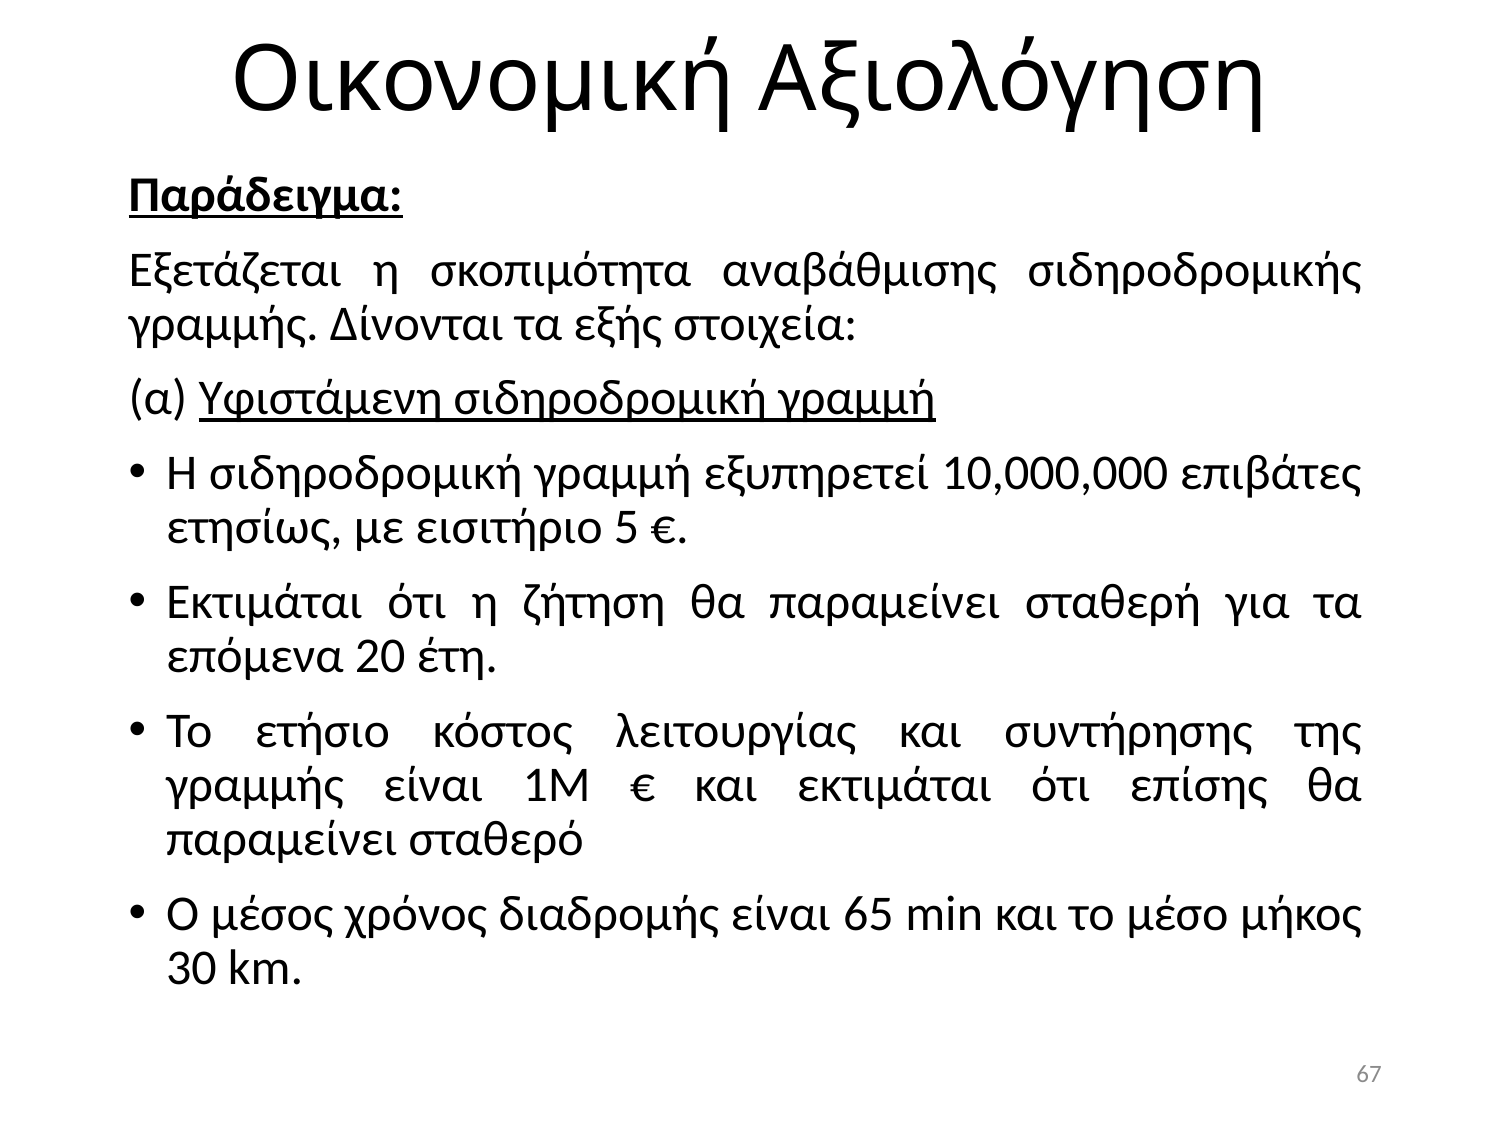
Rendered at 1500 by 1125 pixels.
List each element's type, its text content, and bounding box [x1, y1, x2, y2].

slide_number 67 [1059, 1042, 1397, 1103]
title Οικονομική Αξιολόγηση [0, 0, 1500, 161]
list Παράδειγμα: Εξετάζεται η σκοπιμότητα αναβάθμισης σιδηροδρομικής γραμμής. Δίνονται τα εξής στοιχεία: (α) Υφιστάμενη σιδηροδρομική γραμμή Η σιδηροδρομική γραμμή εξυπηρετεί 10,000,000 επιβάτες ετησίως, με εισιτήριο 5 €. Εκτιμάται ότι η ζήτηση θα παραμείνει σταθερή για τα επόμενα 20 έτη. Το ετήσιο κόστος λειτουργίας και συντήρησης της γραμμής είναι 1Μ € και εκτιμάται ότι επίσης θα παραμείνει σταθερό Ο μέσος χρόνος διαδρομής είναι 65 min και το μέσο μήκος 30 km. [113, 160, 1378, 962]
